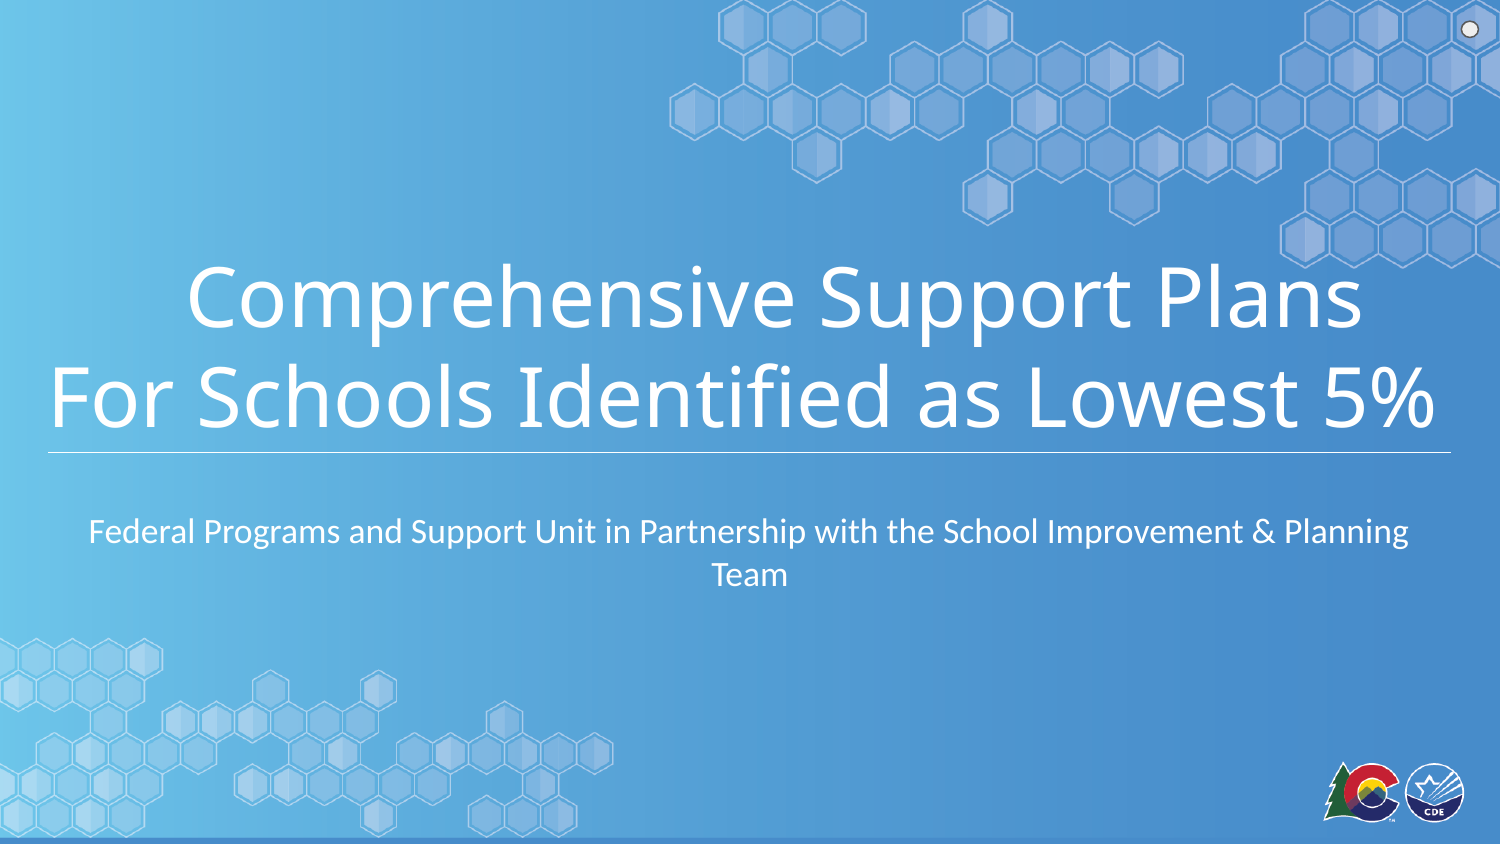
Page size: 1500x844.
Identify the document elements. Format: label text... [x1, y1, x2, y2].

title Comprehensive Support Plans For Schools Identified as Lowest 5% [24, 122, 1484, 459]
subtitle Federal Programs and Support Unit in Partnership with the School Improvement & Planning Team [51, 464, 1449, 595]
text_box [1461, 21, 1479, 38]
picture [0, 0, 1500, 844]
